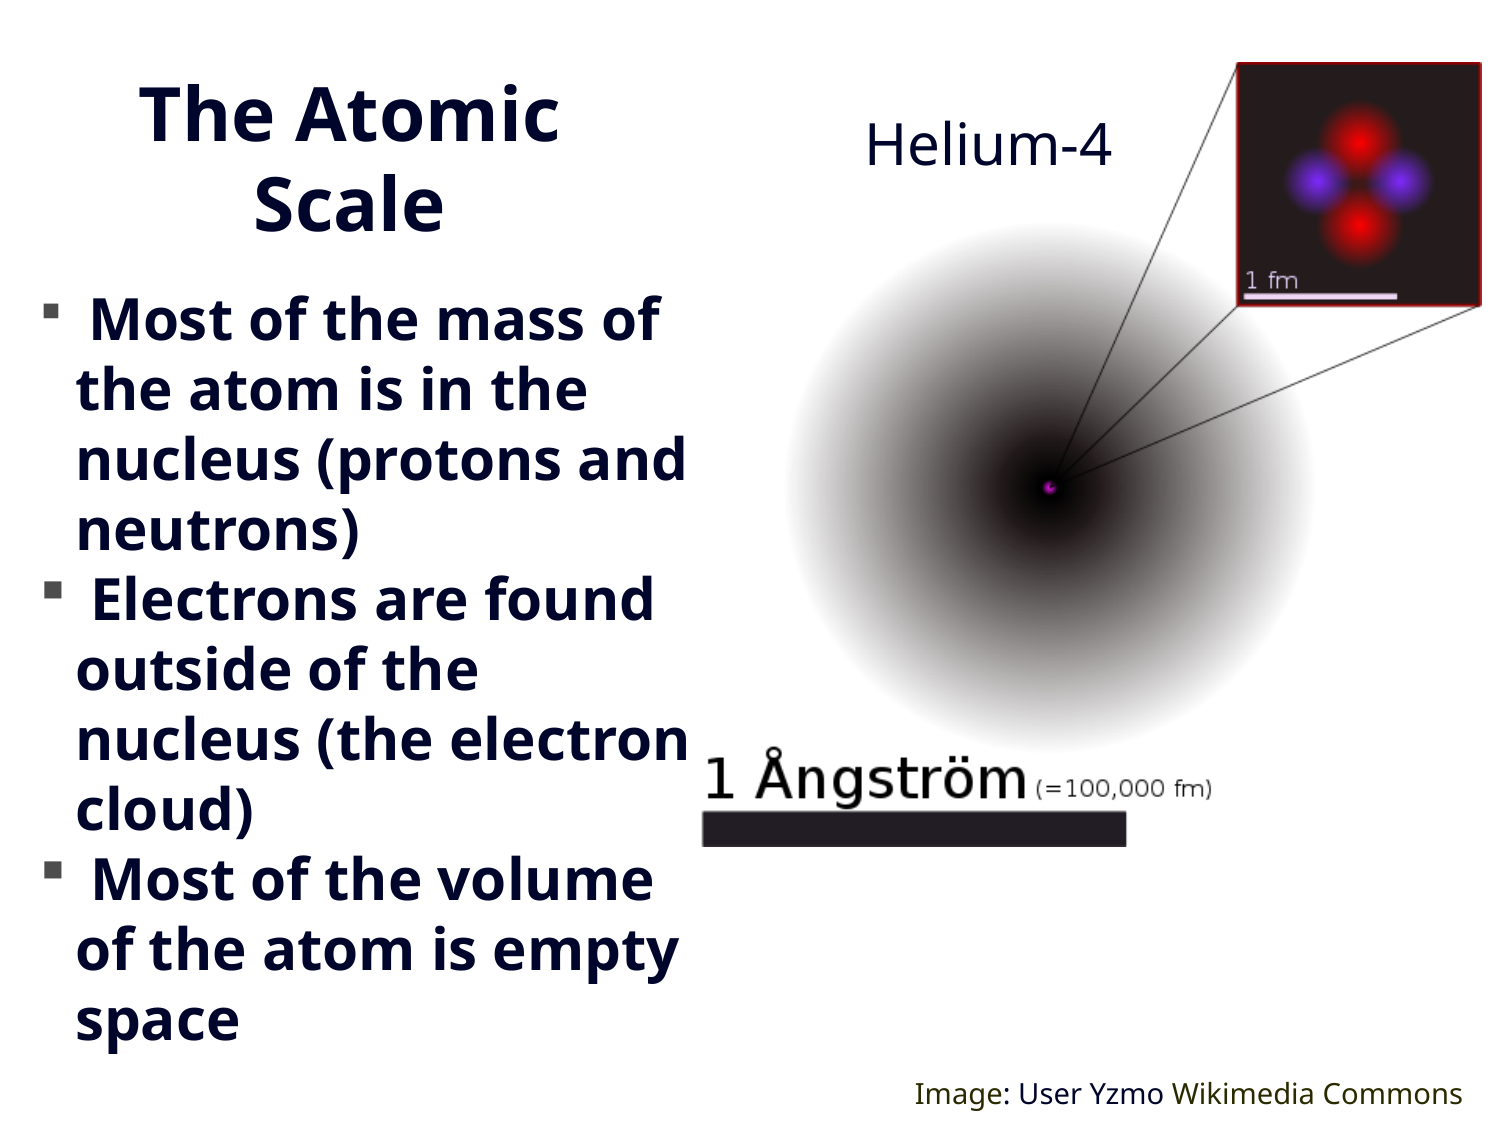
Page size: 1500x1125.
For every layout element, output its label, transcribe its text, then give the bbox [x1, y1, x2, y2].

text_box Most of the mass of the atom is in the nucleus (protons and neutrons) Electrons are found outside of the nucleus (the electron cloud) Most of the volume of the atom is empty space [24, 275, 715, 1060]
picture [699, 62, 1482, 847]
title The Atomic Scale [62, 62, 638, 251]
text_box Image: User Yzmo Wikimedia Commons. [899, 1039, 1500, 1124]
